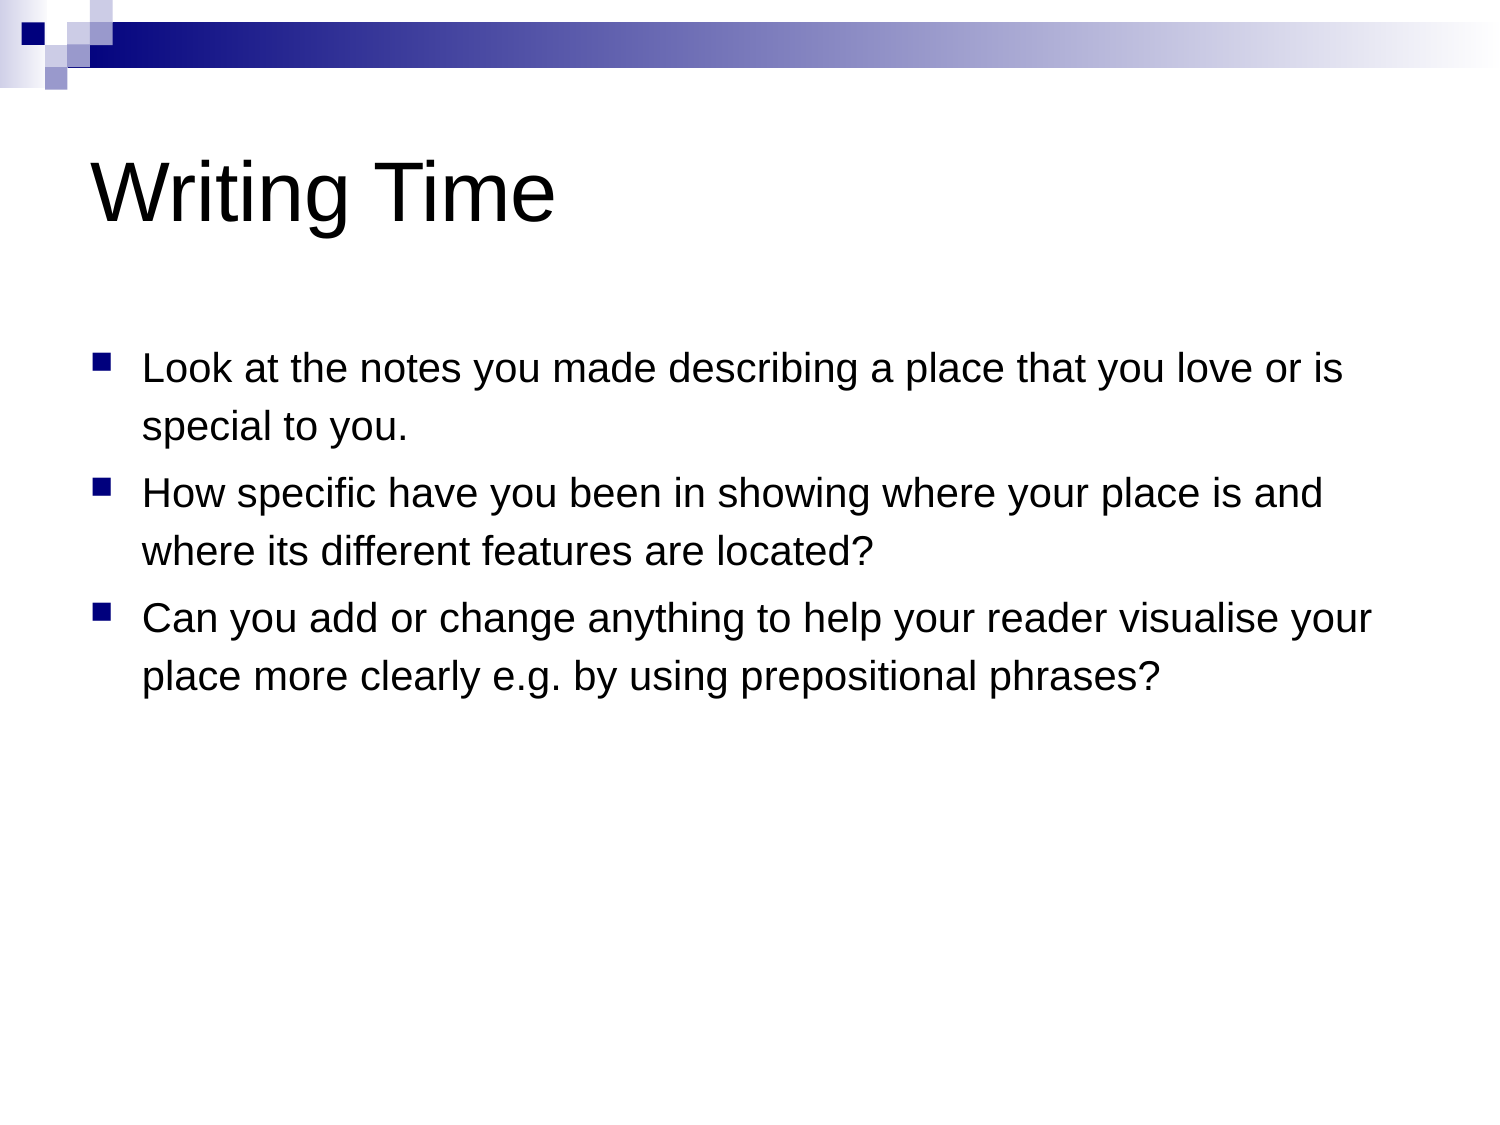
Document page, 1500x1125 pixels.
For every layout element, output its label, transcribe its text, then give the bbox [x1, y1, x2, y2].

list Look at the notes you made describing a place that you love or is special to you. How specific have you been in showing where your place is and where its different features are located? Can you add or change anything to help your reader visualise your place more clearly e.g. by using prepositional phrases? [74, 324, 1426, 963]
title Writing Time [74, 74, 1426, 301]
